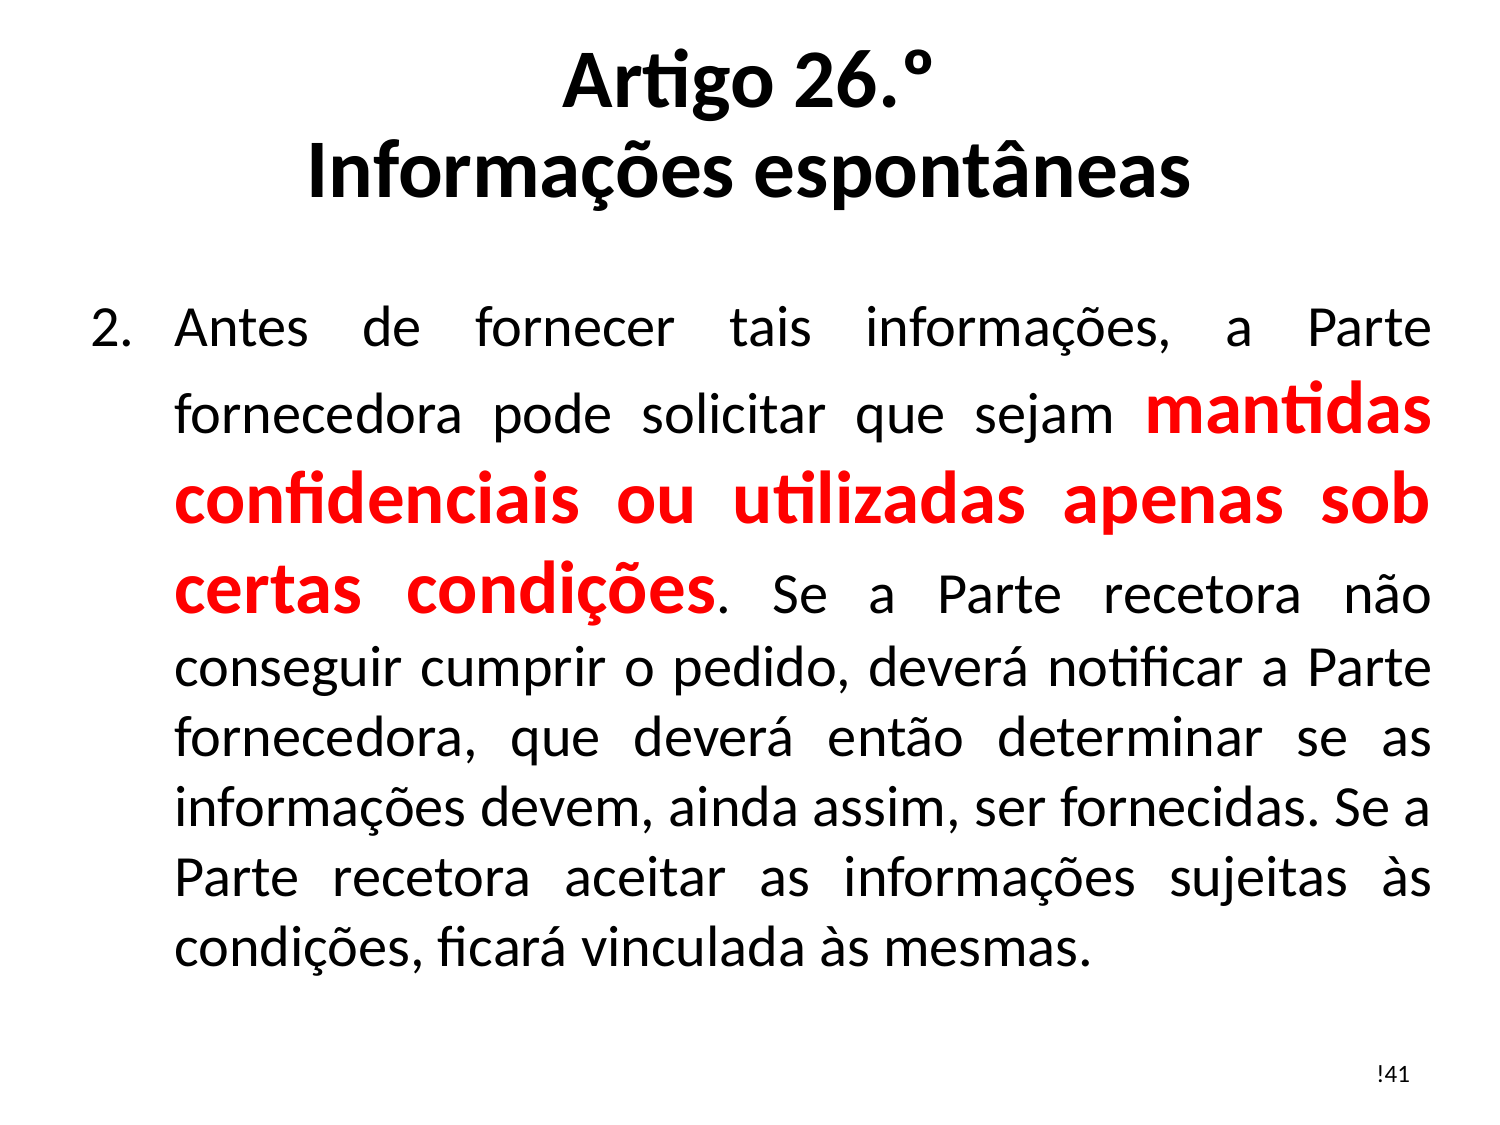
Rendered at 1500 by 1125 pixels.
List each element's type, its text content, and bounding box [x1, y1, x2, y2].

list Antes de fornecer tais informações, a Parte fornecedora pode solicitar que sejam mantidas confidenciais ou utilizadas apenas sob certas condições. Se a Parte recetora não conseguir cumprir o pedido, deverá notificar a Parte fornecedora, que deverá então determinar se as informações devem, ainda assim, ser fornecidas. Se a Parte recetora aceitar as informações sujeitas às condições, ficará vinculada às mesmas. [75, 280, 1448, 1084]
slide_number !41 [1074, 1042, 1425, 1103]
title Artigo 26.º Informações espontâneas [75, 45, 1425, 206]
